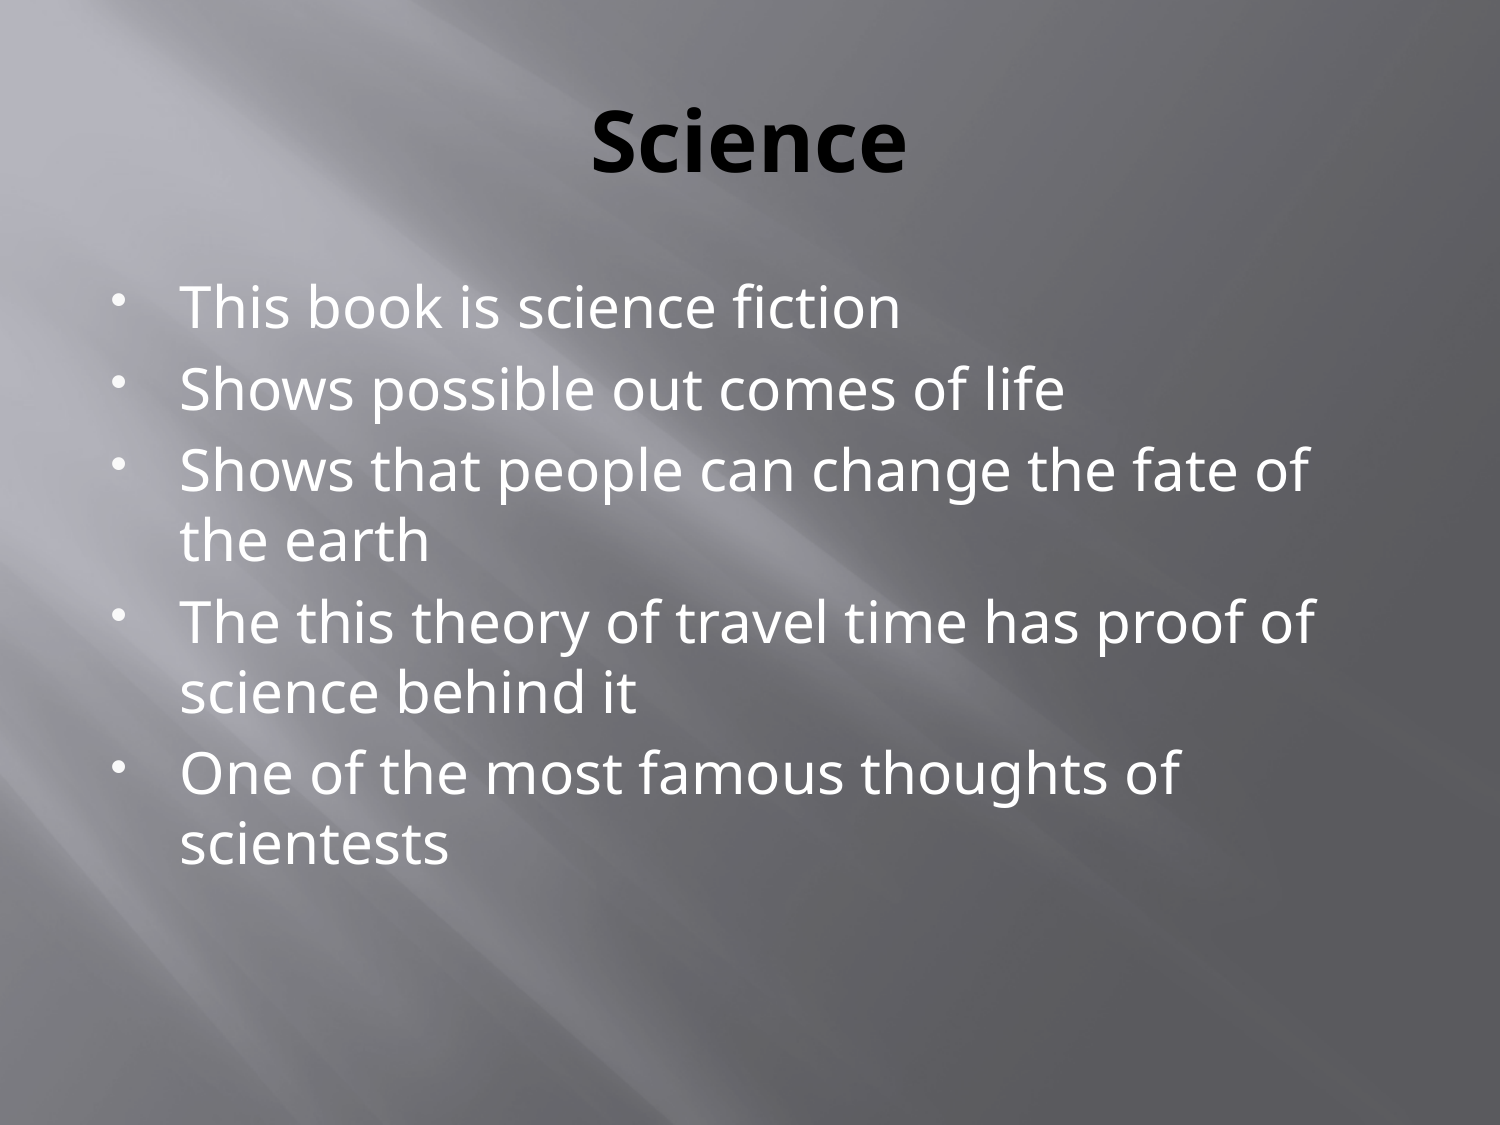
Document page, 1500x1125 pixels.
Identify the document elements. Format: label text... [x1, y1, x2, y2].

title Science [75, 45, 1425, 233]
list This book is science fiction Shows possible out comes of life Shows that people can change the fate of the earth The this theory of travel time has proof of science behind it One of the most famous thoughts of scientests [75, 262, 1425, 1035]
